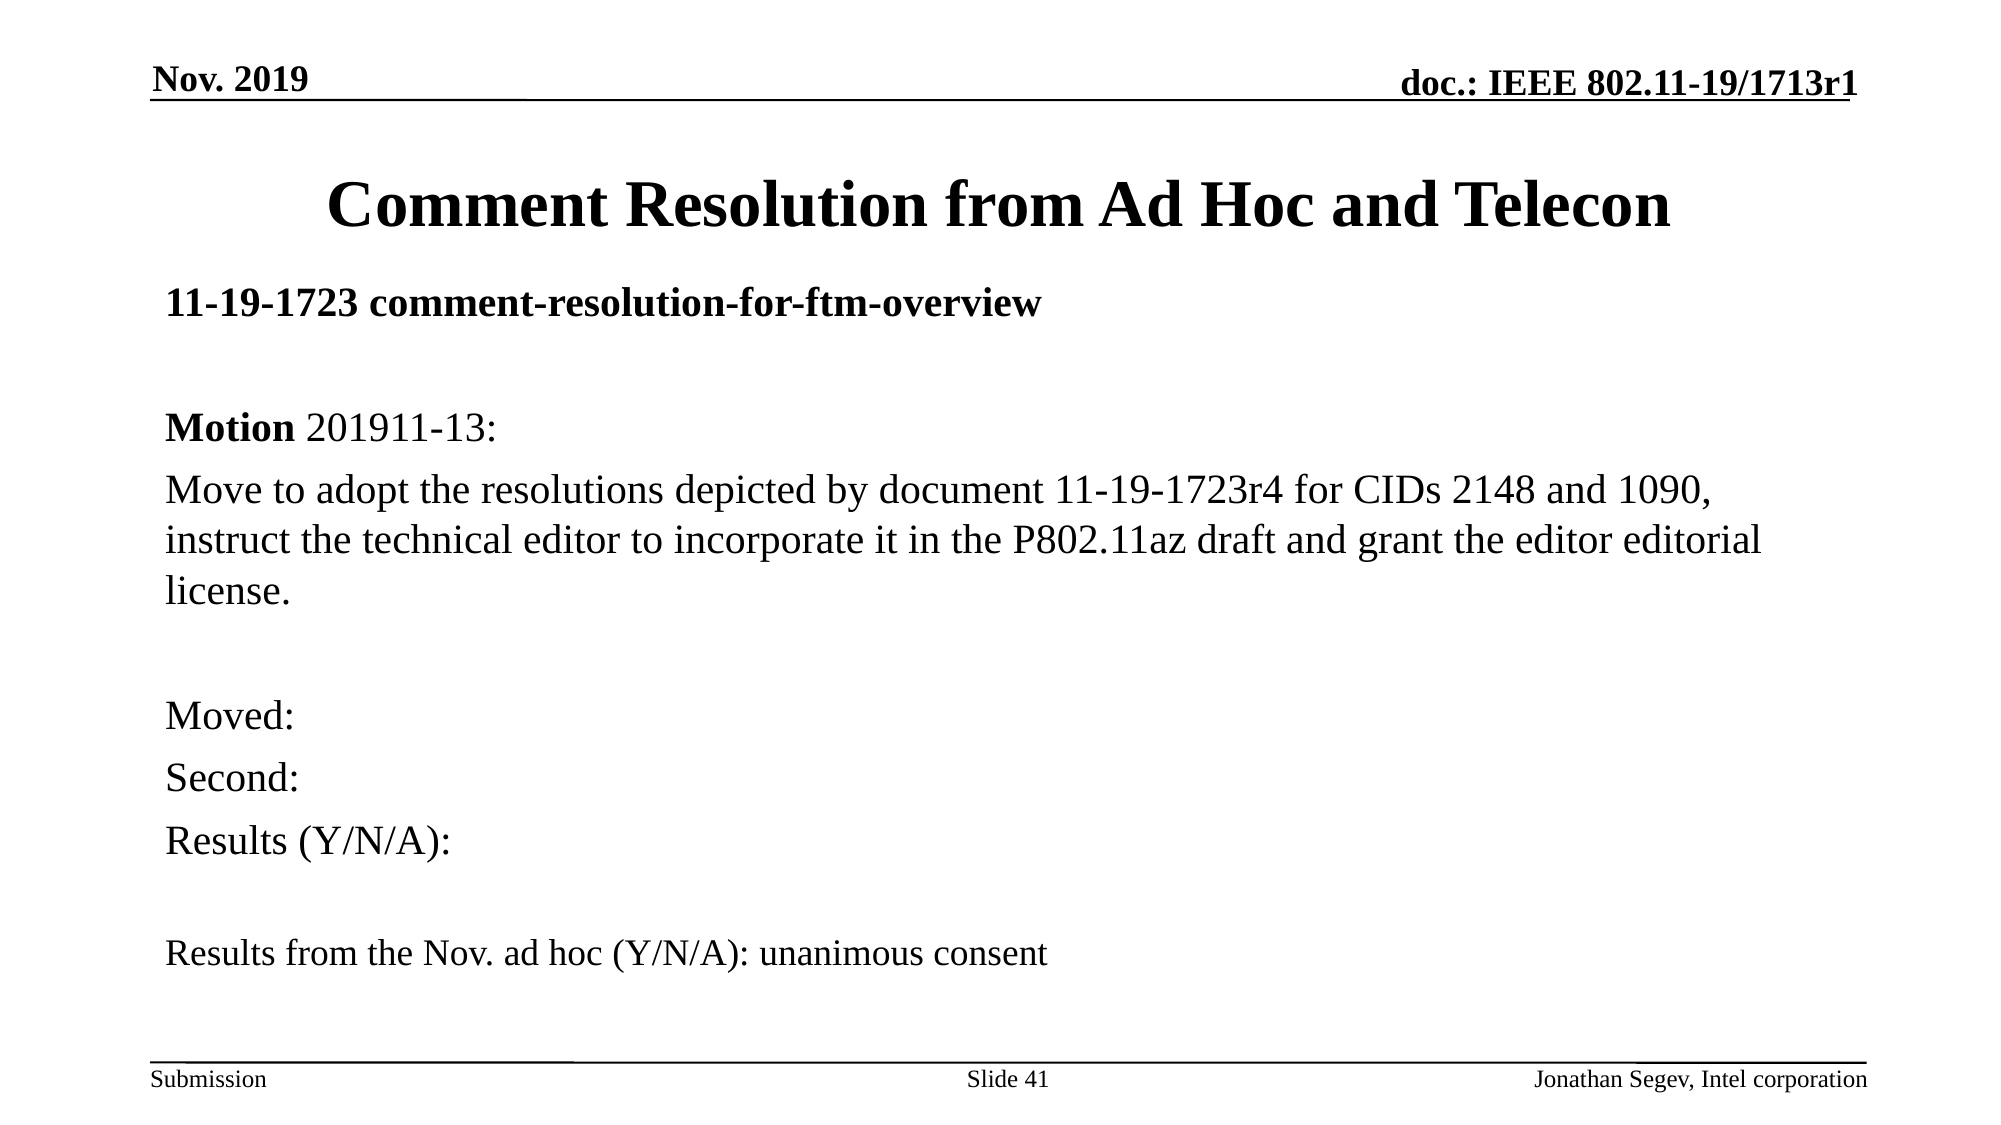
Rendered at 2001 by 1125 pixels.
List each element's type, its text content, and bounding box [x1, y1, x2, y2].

slide_number Slide 41 [950, 1061, 1067, 1123]
footer Jonathan Segev, Intel corporation [1171, 1061, 1869, 1093]
title Comment Resolution from Ad Hoc and Telecon [149, 112, 1850, 266]
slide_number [152, 54, 563, 100]
list 11-19-1723 comment-resolution-for-ftm-overview Motion 201911-13: Move to adopt the resolutions depicted by document 11-19-1723r4 for CIDs 2148 and 1090, instruct the technical editor to incorporate it in the P802.11az draft and grant the editor editorial license. Moved: Second: Results (Y/N/A): Results from the Nov. ad hoc (Y/N/A): unanimous consent [149, 266, 1850, 1000]
